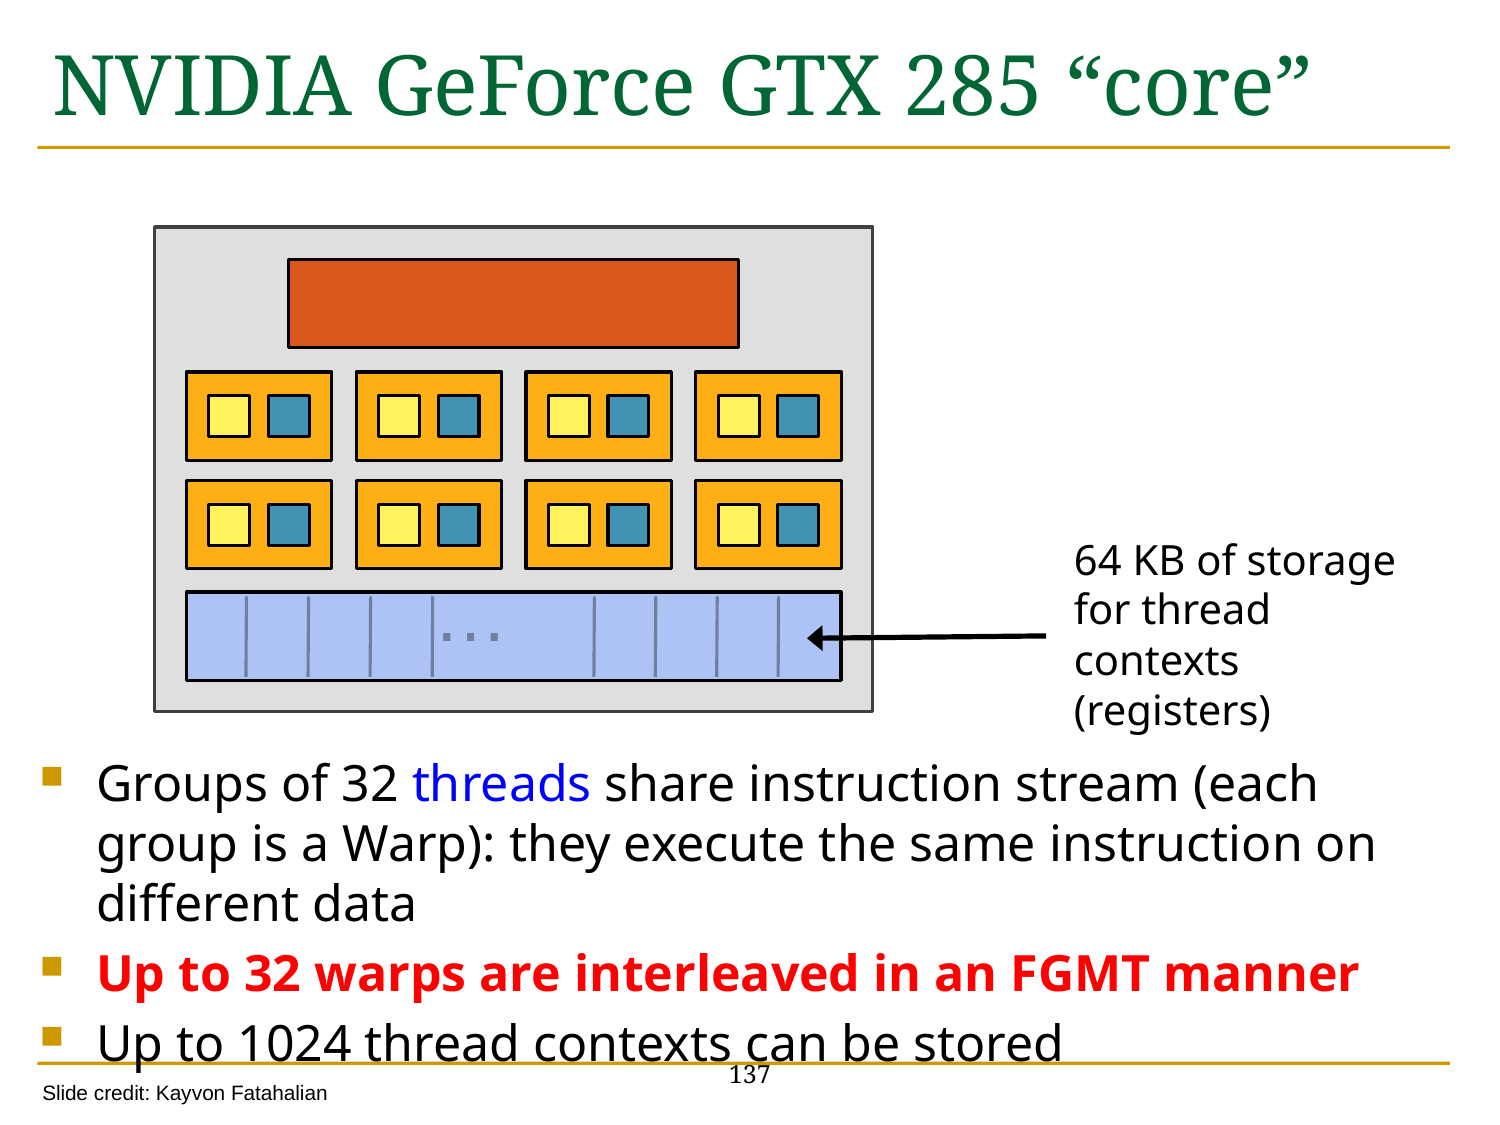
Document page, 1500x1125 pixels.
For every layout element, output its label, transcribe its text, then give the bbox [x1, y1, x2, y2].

text_box Slide credit: Kayvon Fatahalian [27, 1072, 343, 1112]
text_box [154, 226, 874, 712]
title NVIDIA GeForce GTX 285 “core” [37, 24, 1450, 200]
list Groups of 32 threads share instruction stream (each group is a Warp): they execute the same instruction on different data Up to 32 warps are interleaved in an FGMT manner Up to 1024 thread contexts can be stored [24, 743, 1475, 1059]
text_box 64 KB of storage for thread contexts (registers) [1059, 526, 1445, 741]
slide_number 137 [512, 1059, 988, 1101]
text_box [806, 635, 1047, 639]
